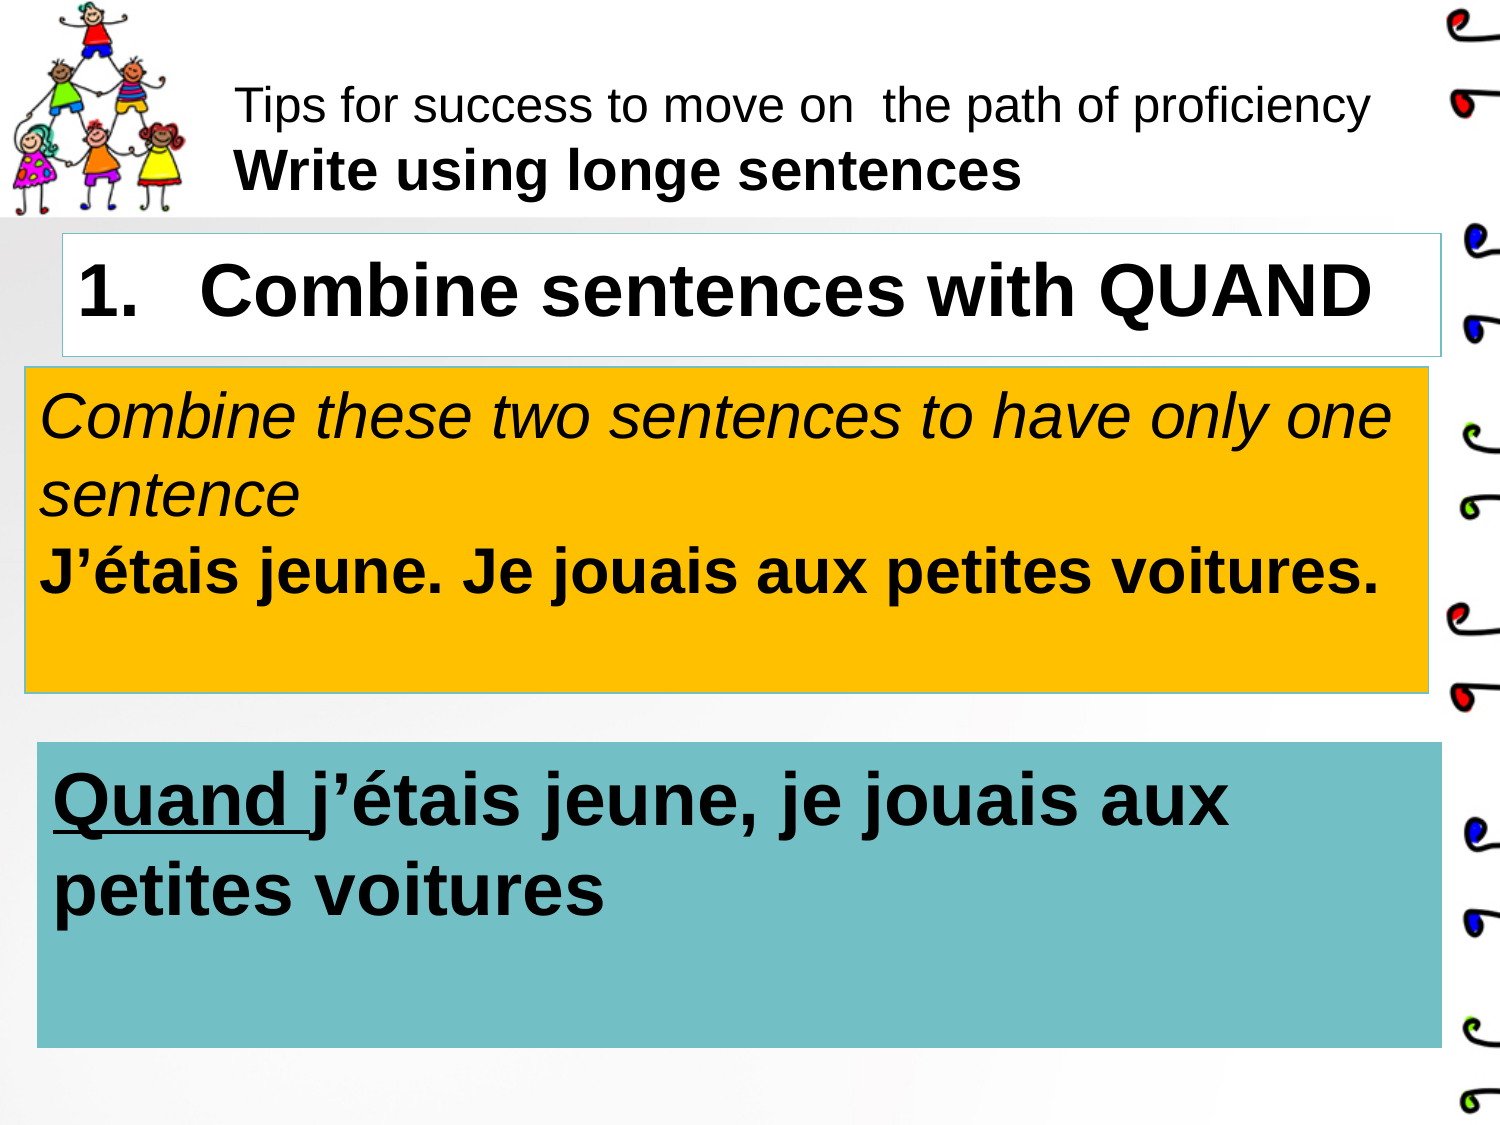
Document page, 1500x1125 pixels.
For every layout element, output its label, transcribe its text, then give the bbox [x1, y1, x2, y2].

text_box Quand j’étais jeune, je jouais aux petites voitures [37, 742, 1441, 1047]
list Combine sentences with QUAND [62, 233, 1442, 357]
text_box Combine these two sentences to have only one sentence J’étais jeune. Je jouais aux petites voitures. [24, 366, 1429, 693]
title Tips for success to move on the path of proficiency Write using longe sentences [218, 49, 1500, 226]
picture [0, 0, 1500, 1125]
